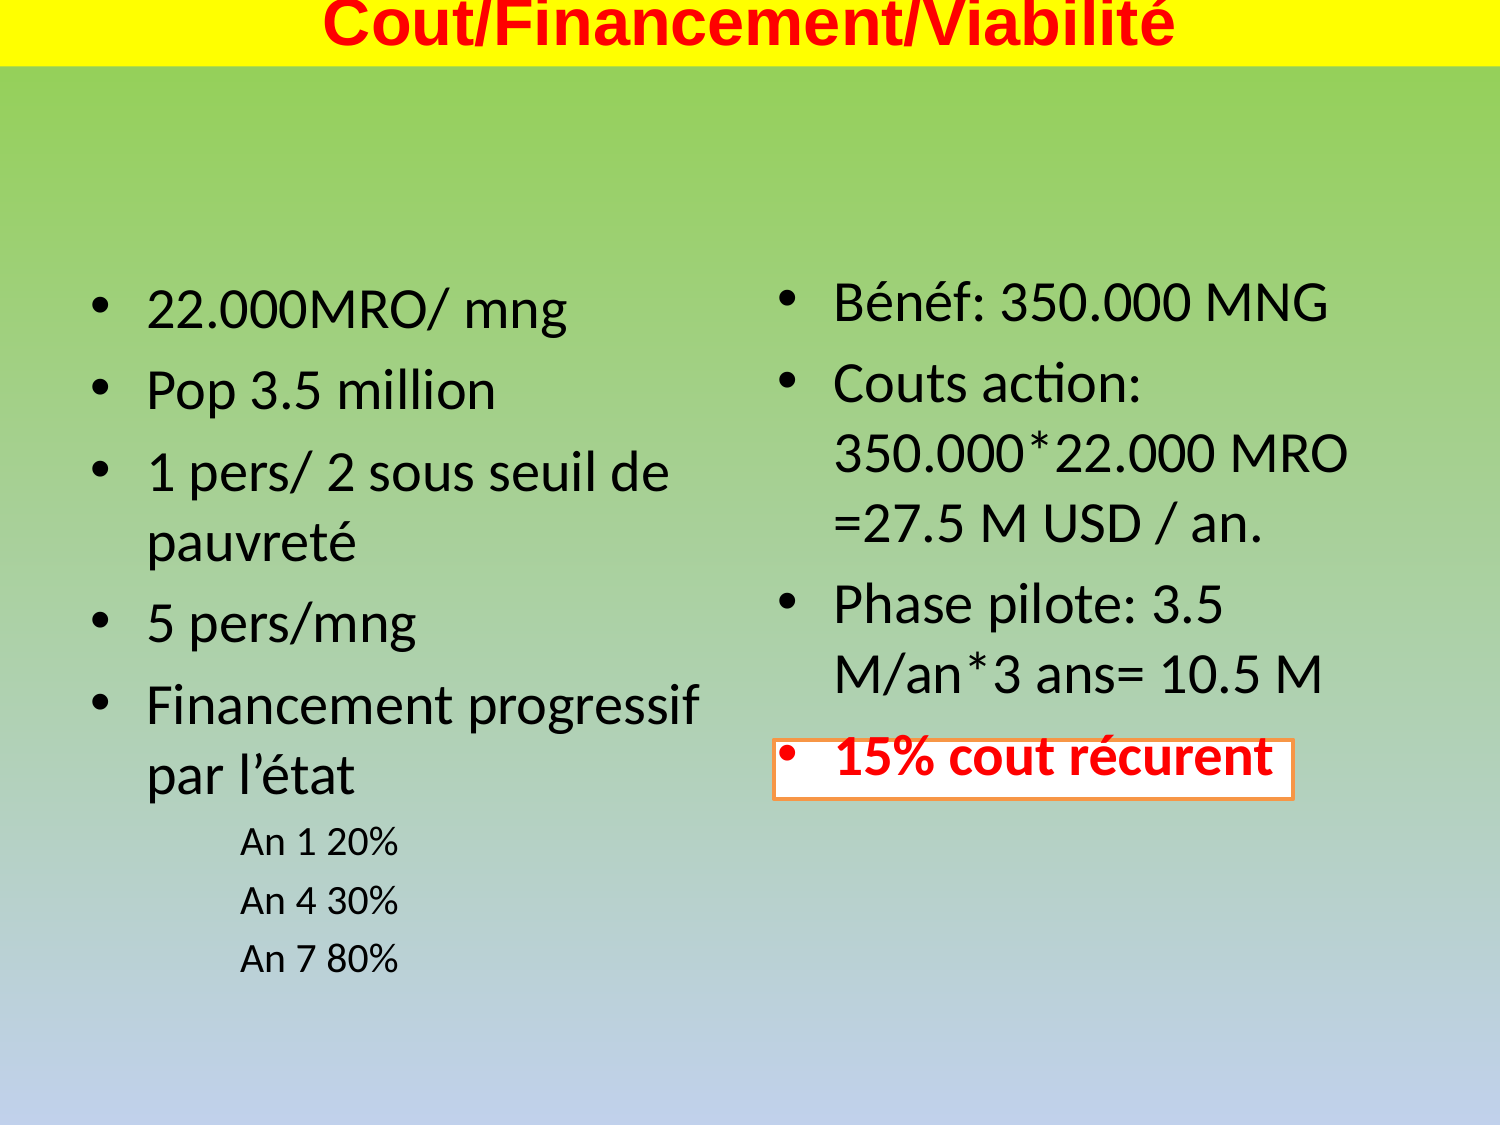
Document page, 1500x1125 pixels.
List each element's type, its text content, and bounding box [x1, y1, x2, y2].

list Bénéf: 350.000 MNG Couts action: 350.000*22.000 MRO =27.5 M USD / an. Phase pilote: 3.5 M/an*3 ans= 10.5 M 15% cout récurent [762, 255, 1425, 998]
title Cout/Financement/Viabilité [0, 0, 1500, 67]
list 22.000MRO/ mng Pop 3.5 million 1 pers/ 2 sous seuil de pauvreté 5 pers/mng Financement progressif par l’état An 1 20% An 4 30% An 7 80% [75, 262, 738, 1005]
